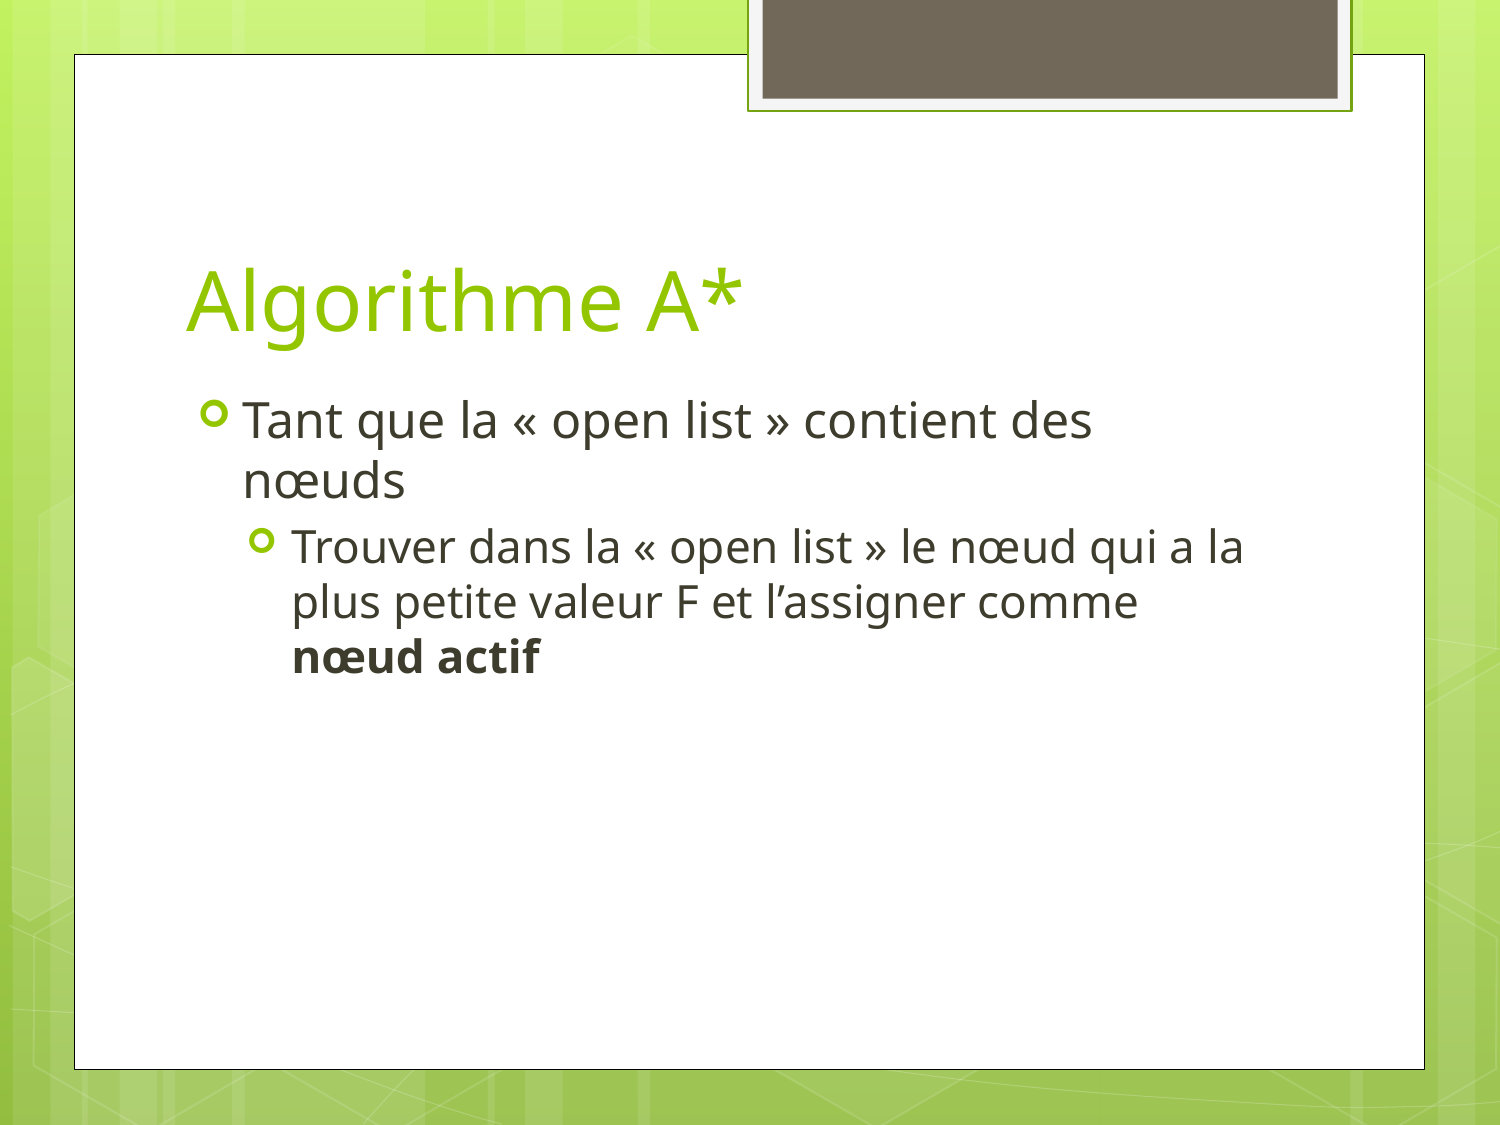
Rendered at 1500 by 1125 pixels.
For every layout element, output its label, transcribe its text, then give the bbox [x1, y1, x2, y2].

list Tant que la « open list » contient des nœuds Trouver dans la « open list » le nœud qui a la plus petite valeur F et l’assigner comme nœud actif [171, 381, 1283, 957]
title Algorithme A* [171, 168, 1324, 357]
